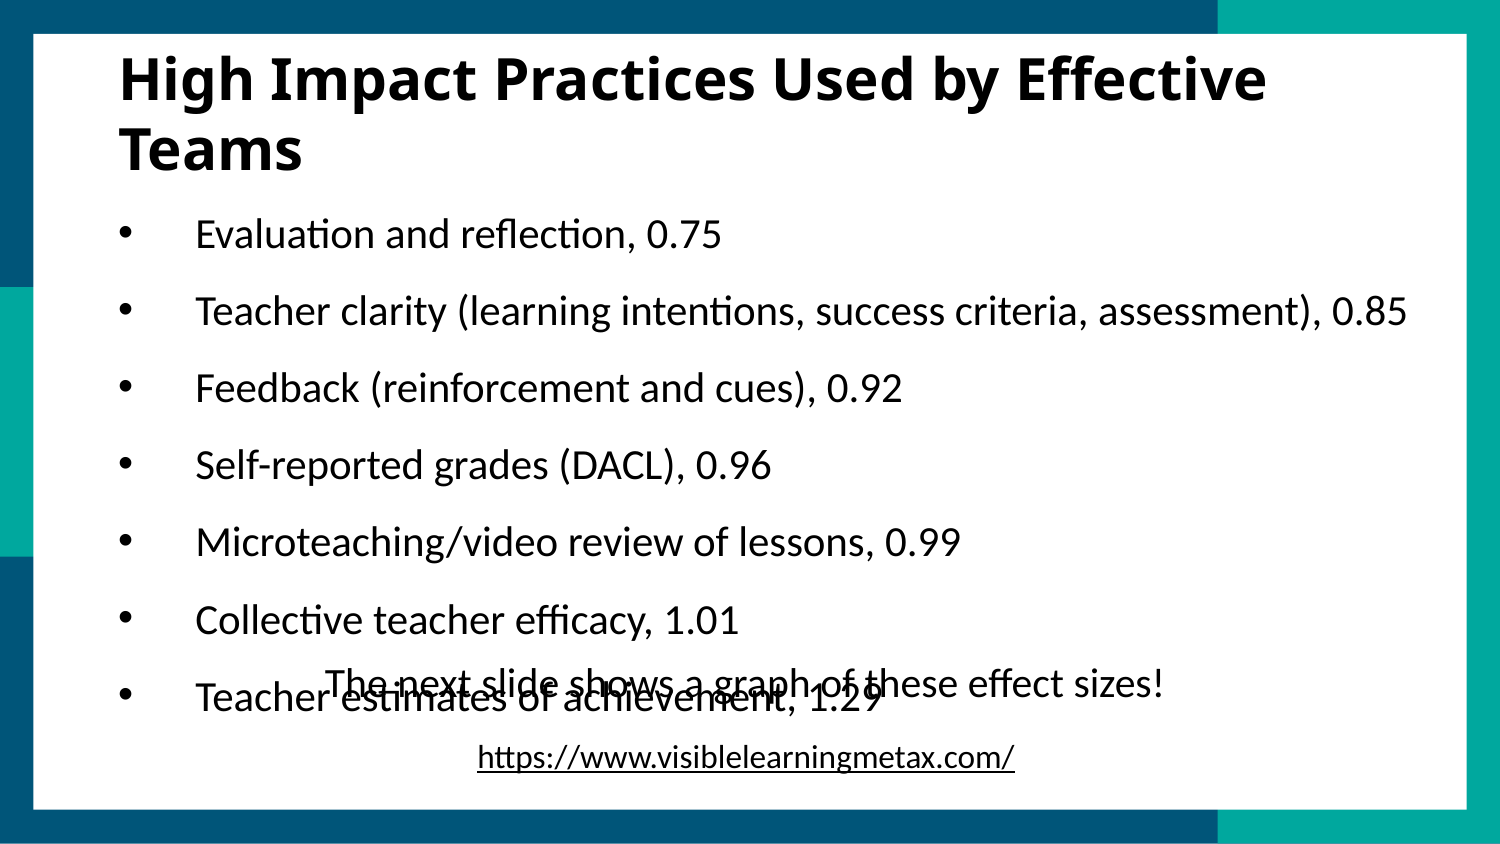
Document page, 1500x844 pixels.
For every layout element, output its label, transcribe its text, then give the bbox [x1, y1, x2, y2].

text_box https://www.visiblelearningmetax.com/ [378, 728, 1122, 783]
text_box The next slide shows a graph of these effect sizes! [310, 648, 1241, 714]
list Evaluation and reflection, 0.75 Teacher clarity (learning intentions, success criteria, assessment), 0.85 Feedback (reinforcement and cues), 0.92 Self-reported grades (DACL), 0.96 Microteaching/video review of lessons, 0.99 Collective teacher efficacy, 1.01 Teacher estimates of achievement, 1.29 [103, 164, 1448, 749]
title High Impact Practices Used by Effective Teams [103, 44, 1397, 164]
